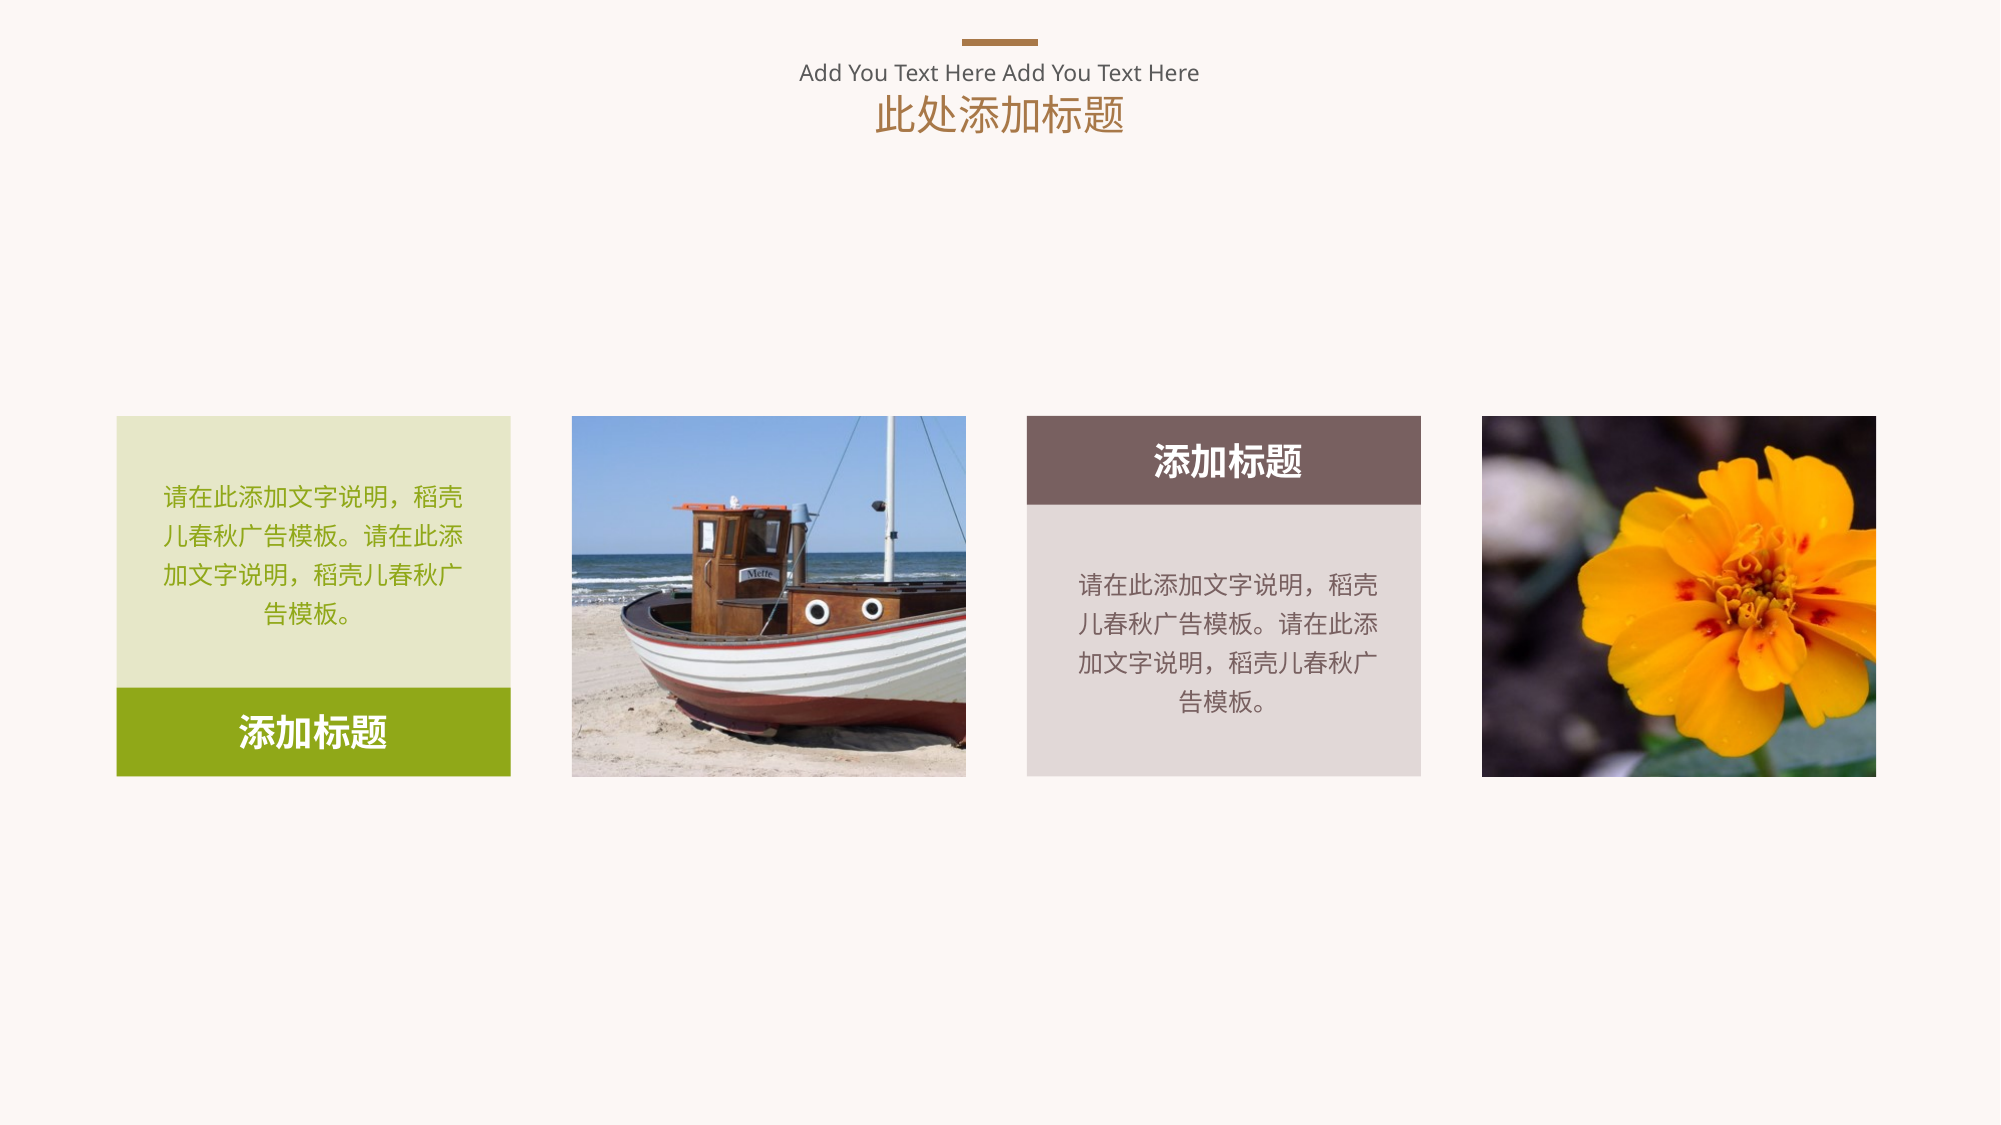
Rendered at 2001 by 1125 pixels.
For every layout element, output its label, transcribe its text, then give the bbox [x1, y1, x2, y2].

text_box 请在此添加文字说明，稻壳儿春秋广告模板。请在此添加文字说明，稻壳儿春秋广告模板。 [139, 465, 489, 636]
text_box [571, 416, 966, 777]
text_box 添加标题 [223, 702, 404, 762]
text_box [1026, 505, 1421, 777]
text_box [116, 416, 511, 687]
text_box Add You Text Here Add You Text Here [770, 42, 1230, 93]
text_box [1026, 415, 1421, 505]
text_box 此处添加标题 [859, 93, 1141, 147]
text_box 添加标题 [1138, 430, 1319, 490]
text_box 请在此添加文字说明，稻壳儿春秋广告模板。请在此添加文字说明，稻壳儿春秋广告模板。 [1054, 553, 1403, 725]
text_box [116, 687, 511, 777]
text_box [1482, 416, 1877, 777]
